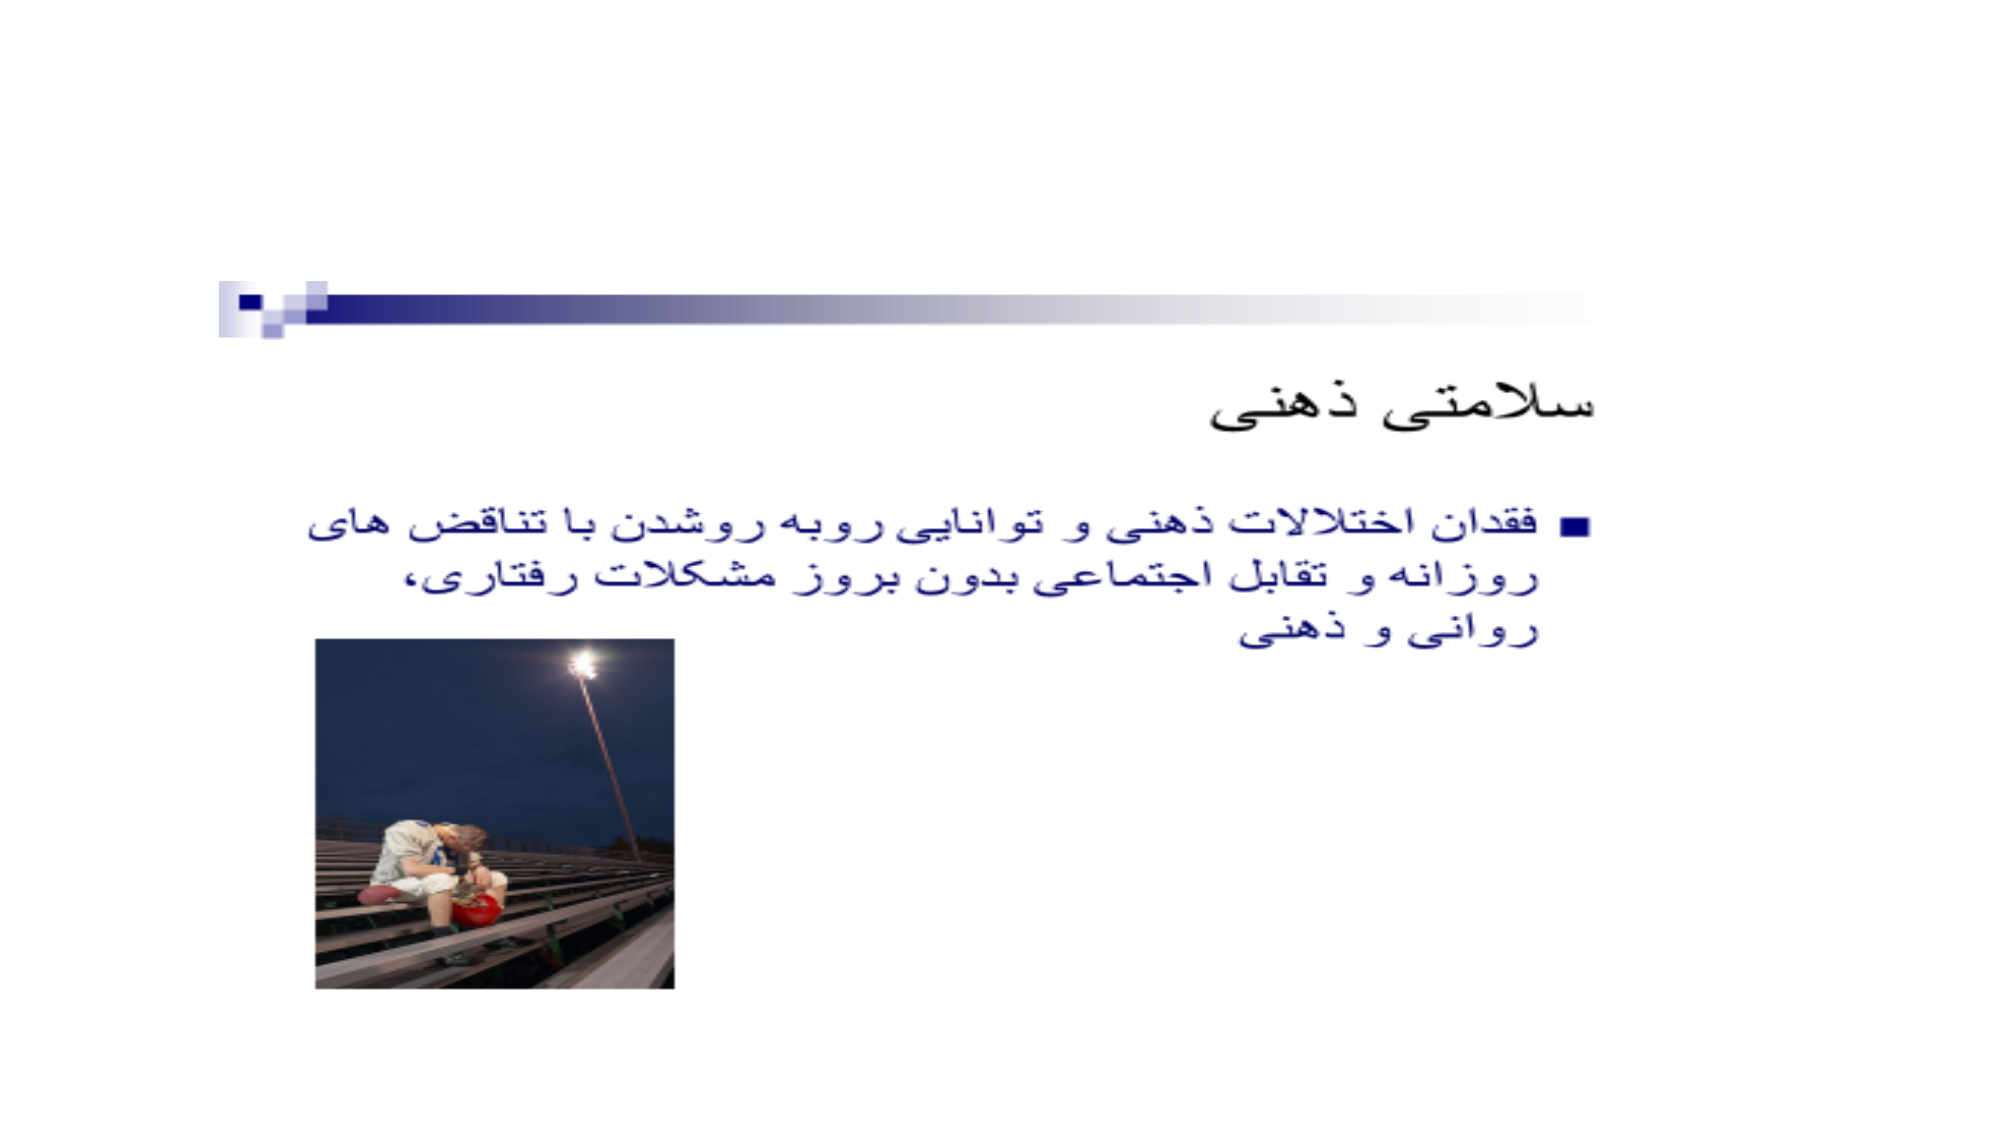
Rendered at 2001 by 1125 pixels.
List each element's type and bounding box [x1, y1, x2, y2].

picture [219, 281, 1680, 1014]
